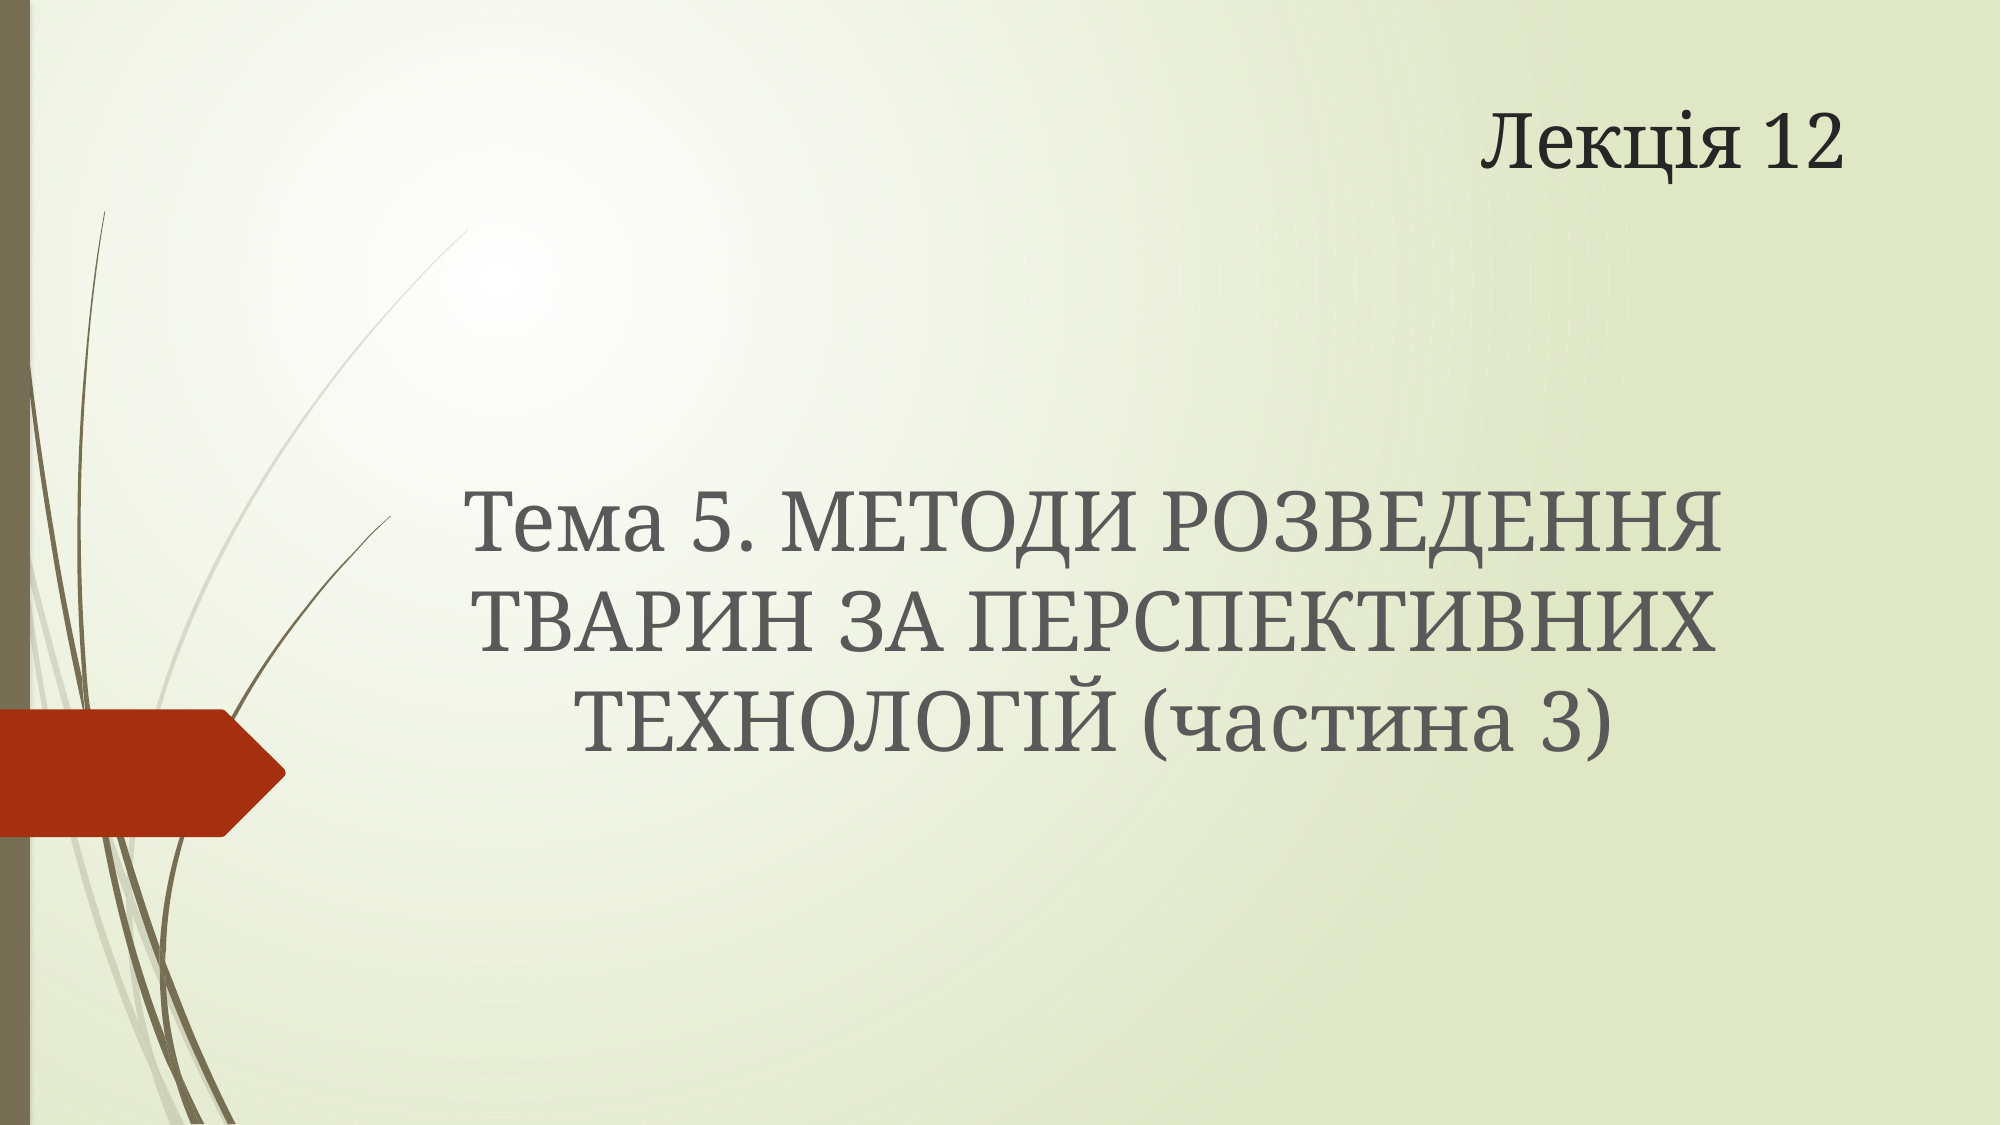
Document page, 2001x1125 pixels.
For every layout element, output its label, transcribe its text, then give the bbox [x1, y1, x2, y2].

title Лекція 12 [1466, 63, 1888, 192]
subtitle Тема 5. МЕТОДИ РОЗВЕДЕННЯ ТВАРИН ЗА ПЕРСПЕКТИВНИХ ТЕХНОЛОГІЙ (частина 3) [362, 368, 1826, 868]
